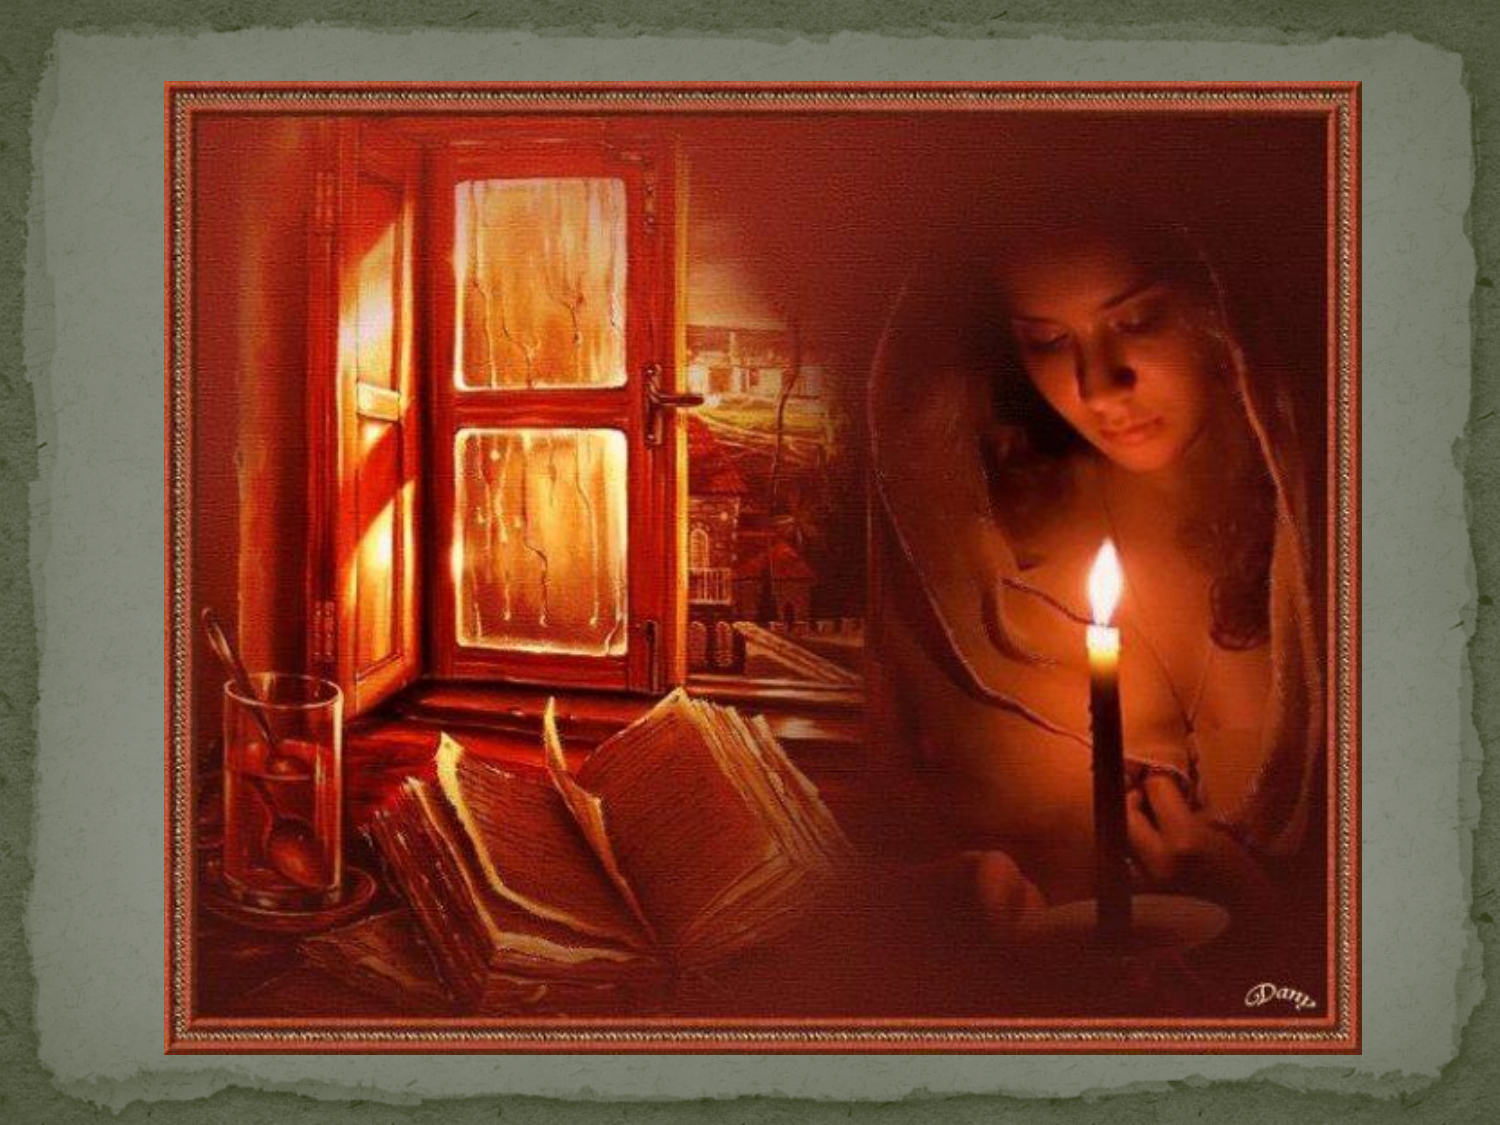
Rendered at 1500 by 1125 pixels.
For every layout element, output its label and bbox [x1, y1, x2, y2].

picture [164, 81, 1362, 1055]
